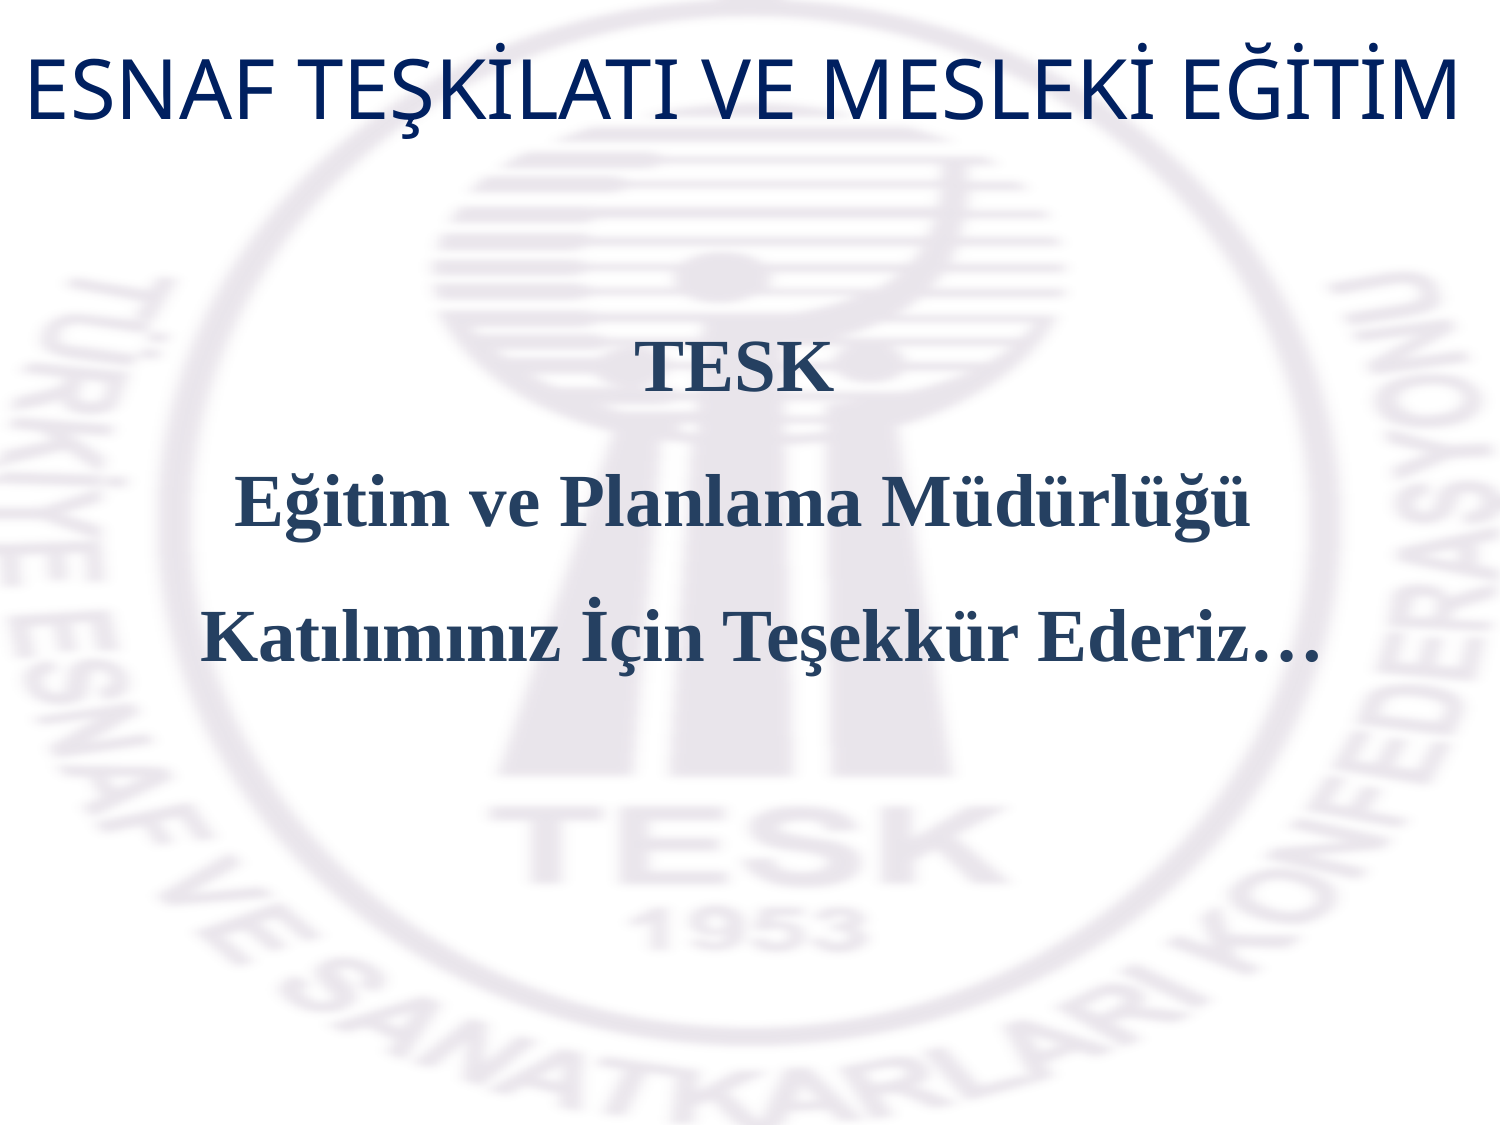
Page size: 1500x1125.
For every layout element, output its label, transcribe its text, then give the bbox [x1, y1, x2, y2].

text_box ESNAF TEŞKİLATI VE MESLEKİ EĞİTİM [0, 0, 1495, 173]
text_box TESK Eğitim ve Planlama Müdürlüğü Katılımınız İçin Teşekkür Ederiz… [0, 173, 1495, 1106]
